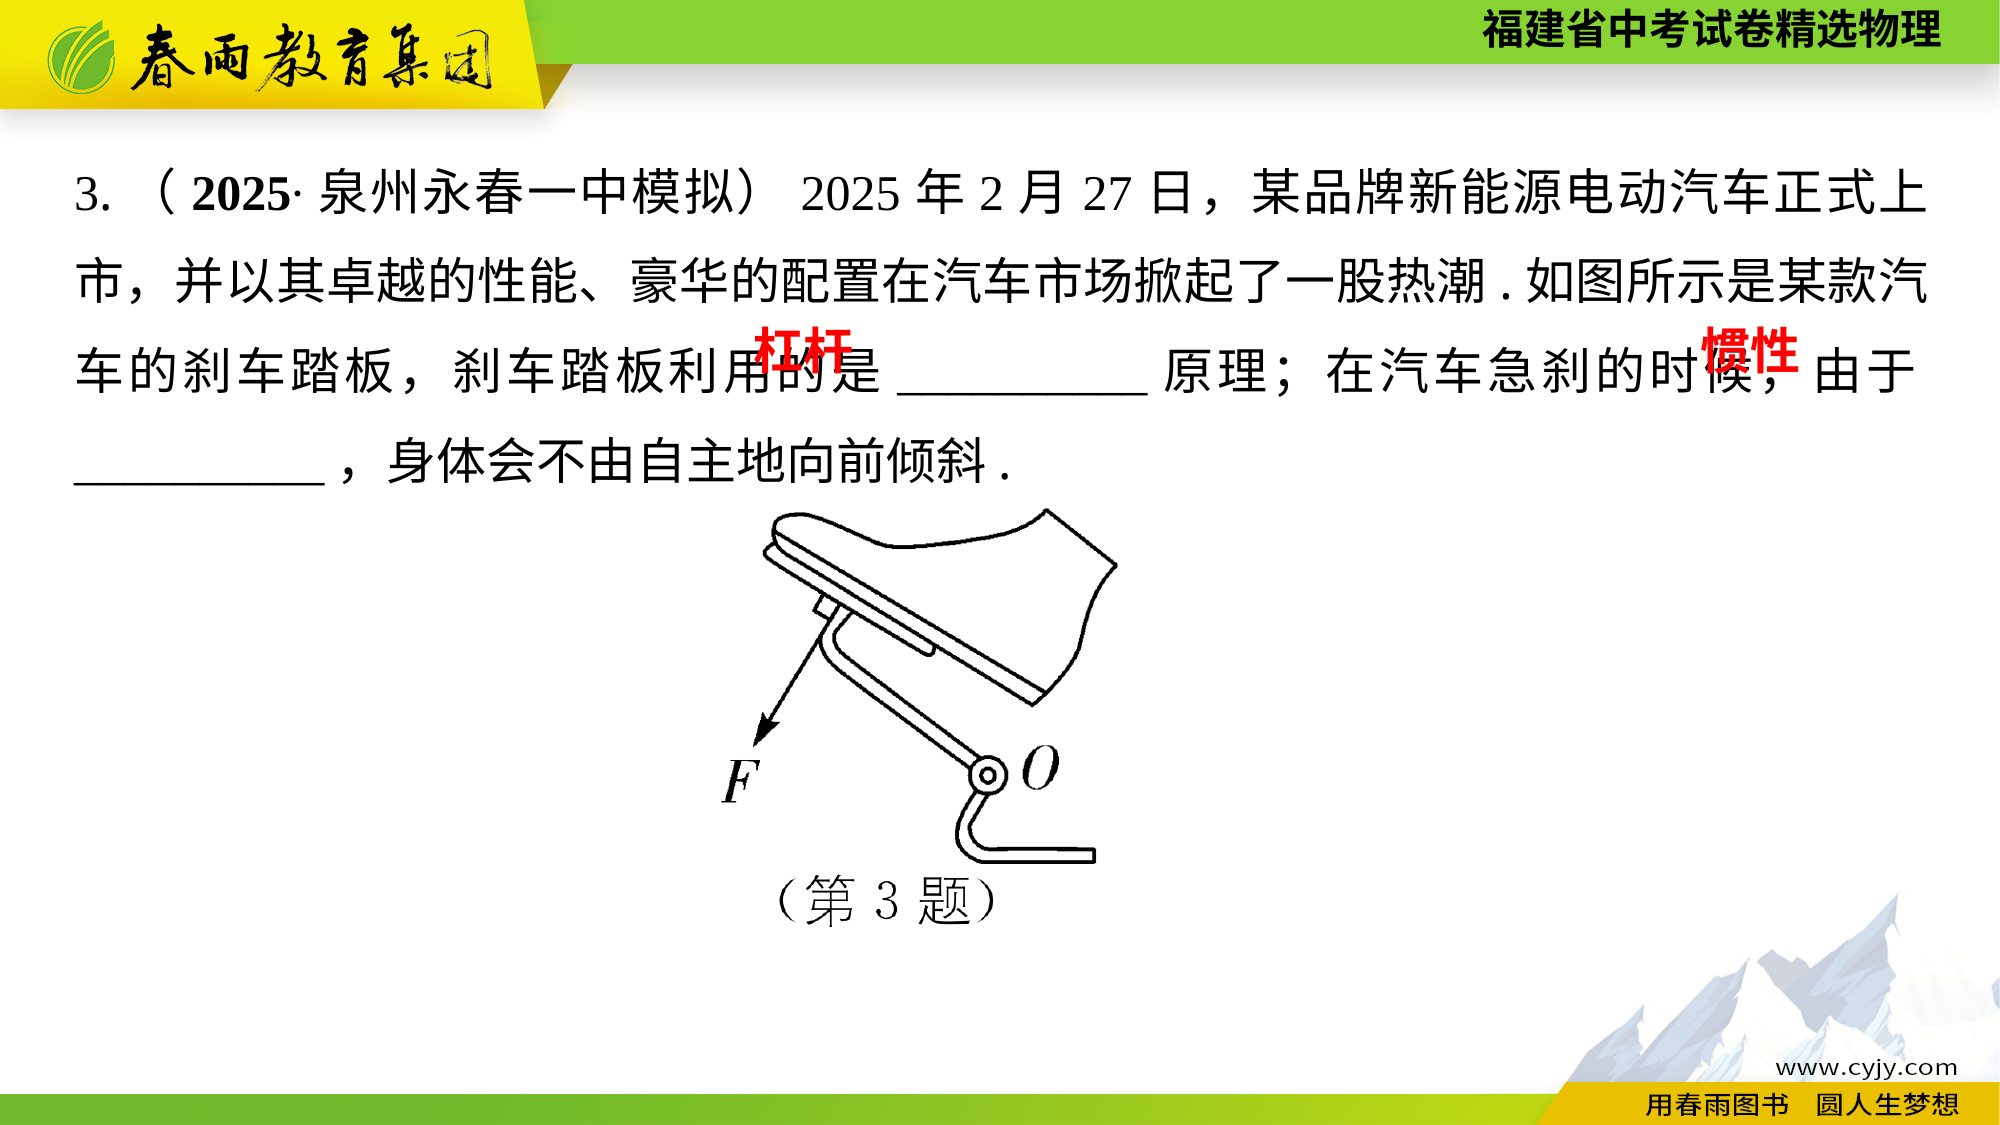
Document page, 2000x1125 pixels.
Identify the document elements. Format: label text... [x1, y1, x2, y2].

text_box 杠杆 [739, 312, 869, 388]
picture [0, 0, 2000, 1125]
list 3.（2025∙泉州永春一中模拟）2025年2月27日，某品牌新能源电动汽车正式上市，并以其卓越的性能、豪华的配置在汽车市场掀起了一股热潮.如图所示是某款汽车的刹车踏板，刹车踏板利用的是__________原理；在汽车急刹的时候，由于__________，身体会不由自主地向前倾斜. [59, 122, 1944, 490]
text_box 惯性 [1685, 312, 1816, 388]
